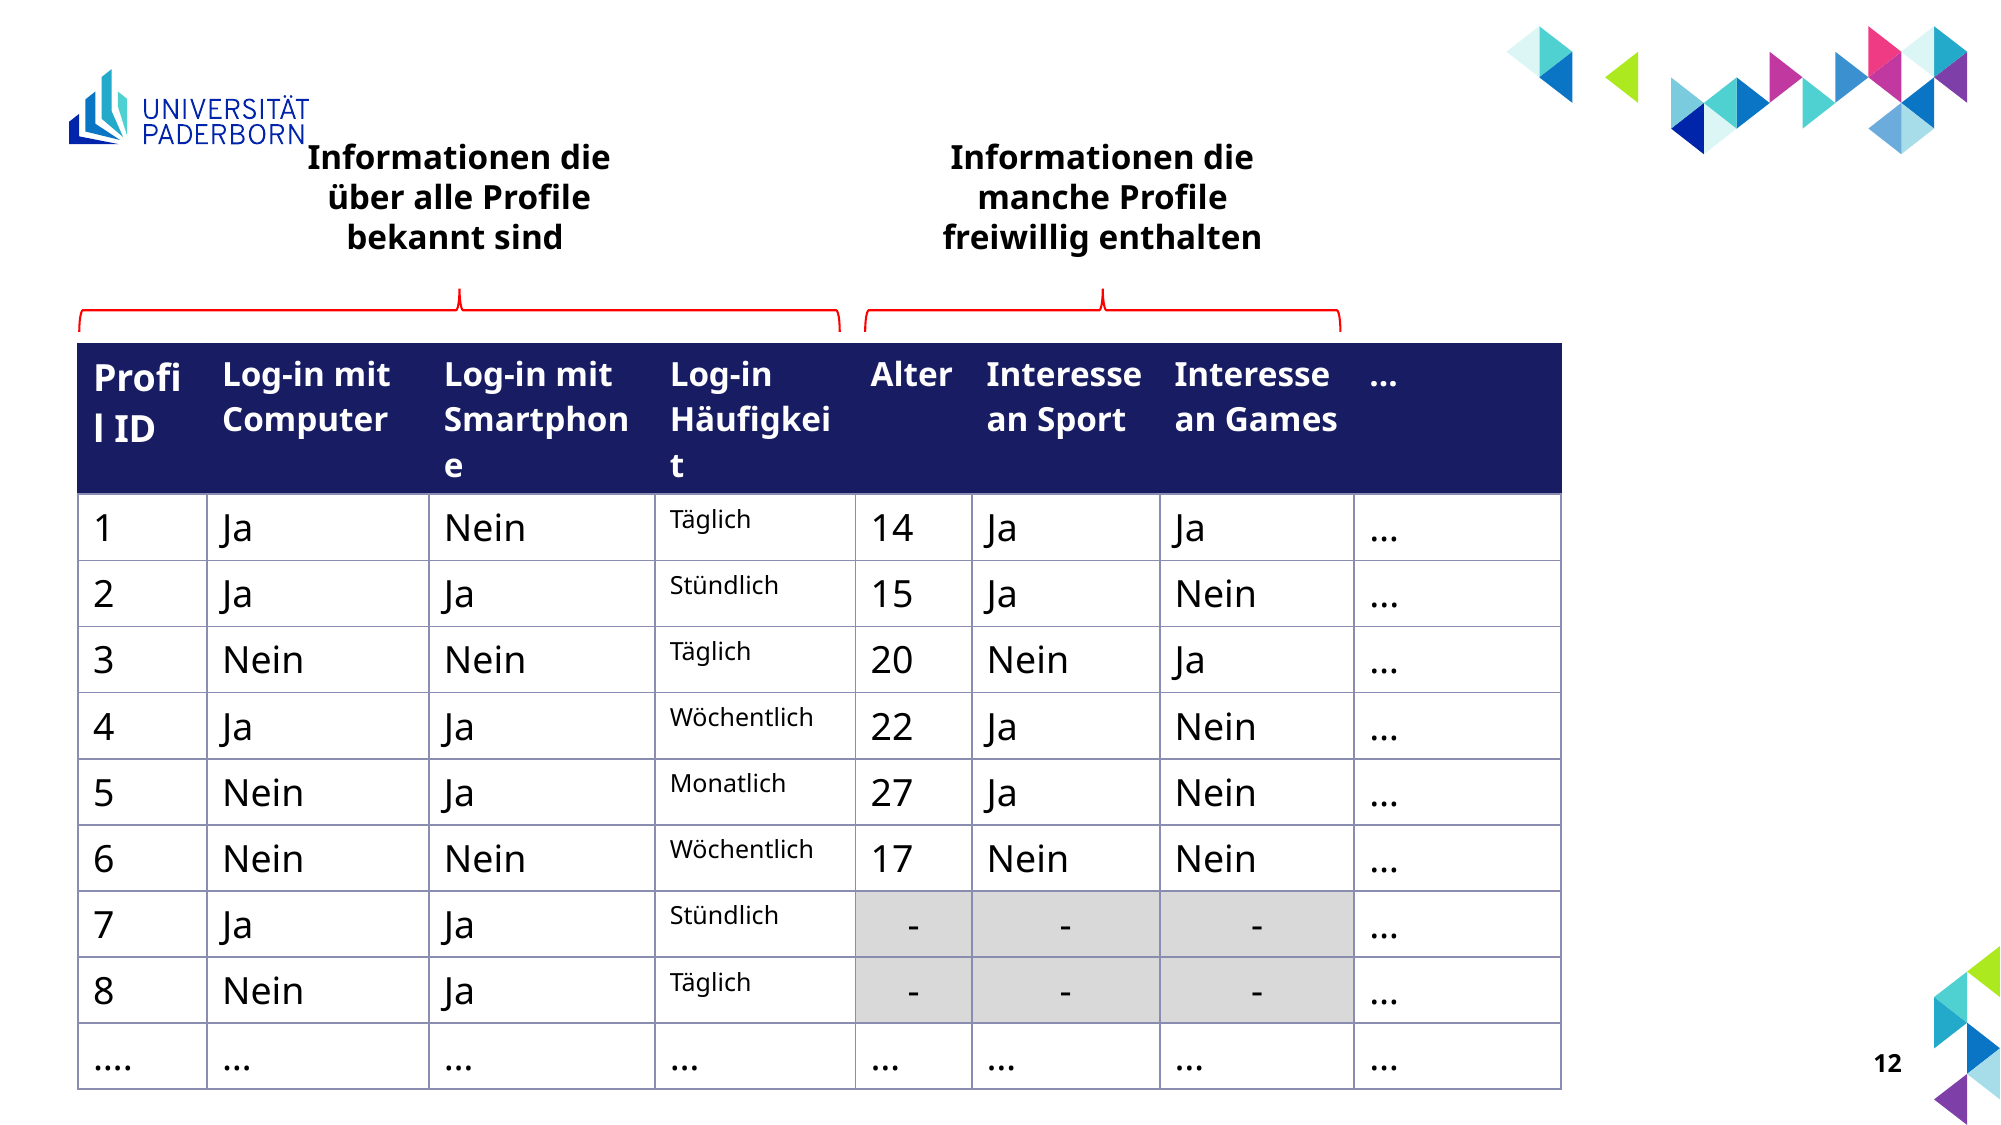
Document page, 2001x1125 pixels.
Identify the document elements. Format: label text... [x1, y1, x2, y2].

table_cell 22 [856, 693, 971, 758]
table_cell Ja [208, 892, 428, 956]
table_cell - [1161, 958, 1353, 1022]
table_cell … [656, 1024, 855, 1088]
table_cell … [1355, 958, 1560, 1022]
table_header Log-in Häufigkeit [656, 344, 855, 493]
table_cell … [856, 1024, 971, 1088]
table_cell 15 [856, 561, 971, 626]
table_cell 4 [79, 693, 206, 758]
table_header Log-in mit Computer [208, 344, 428, 493]
slide_number 12 [1819, 1052, 1902, 1083]
table_cell Nein [208, 826, 428, 890]
table_cell … [1355, 495, 1560, 560]
table_header Interesse an Games [1161, 344, 1353, 493]
table_cell Ja [208, 561, 428, 626]
table_cell ... [1355, 561, 1560, 626]
table_cell 2 [79, 561, 206, 626]
table_cell … [1355, 892, 1560, 956]
table_cell Ja [1161, 627, 1353, 692]
table_cell Stündlich [656, 561, 855, 626]
table_cell Nein [208, 760, 428, 824]
table_cell … [1355, 693, 1560, 758]
table_cell - [973, 892, 1159, 956]
table_cell 20 [856, 627, 971, 692]
table_cell Monatlich [656, 760, 855, 824]
table_cell Ja [430, 693, 654, 758]
text_box Informationen die manche Profile freiwillig enthalten [914, 128, 1291, 264]
table_cell Wöchentlich [656, 826, 855, 890]
table_cell Ja [973, 693, 1159, 758]
table_cell 8 [79, 958, 206, 1022]
table_cell Ja [430, 760, 654, 824]
table_cell Nein [973, 826, 1159, 890]
table_cell 27 [856, 760, 971, 824]
table_cell Ja [430, 892, 654, 956]
table_header Log-in mit Smartphone [430, 344, 654, 493]
table_cell Ja [973, 495, 1159, 560]
table_header … [1355, 344, 1560, 493]
table_cell - [973, 958, 1159, 1022]
table_cell Nein [1161, 826, 1353, 890]
table_cell Nein [973, 627, 1159, 692]
table_cell … [430, 1024, 654, 1088]
text_box [78, 288, 841, 332]
table_cell … [1355, 760, 1560, 824]
table_cell 3 [79, 627, 206, 692]
table_cell 5 [79, 760, 206, 824]
table_cell … [973, 1024, 1159, 1088]
table_cell Nein [430, 495, 654, 560]
table_cell 7 [79, 892, 206, 956]
table_cell …. [79, 1024, 206, 1088]
table_cell Nein [208, 627, 428, 692]
table_cell … [1355, 826, 1560, 890]
table_cell Ja [430, 561, 654, 626]
table_cell Nein [1161, 561, 1353, 626]
table_cell Nein [1161, 693, 1353, 758]
table_cell Ja [430, 958, 654, 1022]
table_cell Nein [430, 826, 654, 890]
text_box [864, 288, 1341, 332]
table_cell - [856, 958, 971, 1022]
table_cell 1 [79, 495, 206, 560]
table_header Alter [856, 344, 971, 493]
table_header Profil ID [79, 344, 206, 493]
table_cell Nein [208, 958, 428, 1022]
table_cell - [856, 892, 971, 956]
table_cell 14 [856, 495, 971, 560]
table_cell Nein [430, 627, 654, 692]
table_cell Stündlich [656, 892, 855, 956]
table_cell Ja [208, 495, 428, 560]
table_header Interesse an Sport [973, 344, 1159, 493]
table_cell Ja [973, 561, 1159, 626]
table_cell 17 [856, 826, 971, 890]
table_cell … [1355, 1024, 1560, 1088]
table_cell 6 [79, 826, 206, 890]
table_cell Nein [1161, 760, 1353, 824]
table_cell … [1161, 1024, 1353, 1088]
table_cell Ja [973, 760, 1159, 824]
table_cell Täglich [656, 958, 855, 1022]
table_cell … [208, 1024, 428, 1088]
text_box Informationen die über alle Profile bekannt sind [271, 128, 648, 264]
table_cell … [1355, 627, 1560, 692]
table_cell Täglich [656, 627, 855, 692]
table_cell Ja [1161, 495, 1353, 560]
table_cell - [1161, 892, 1353, 956]
table_cell Wöchentlich [656, 693, 855, 758]
table_cell Täglich [656, 495, 855, 560]
table_cell Ja [208, 693, 428, 758]
